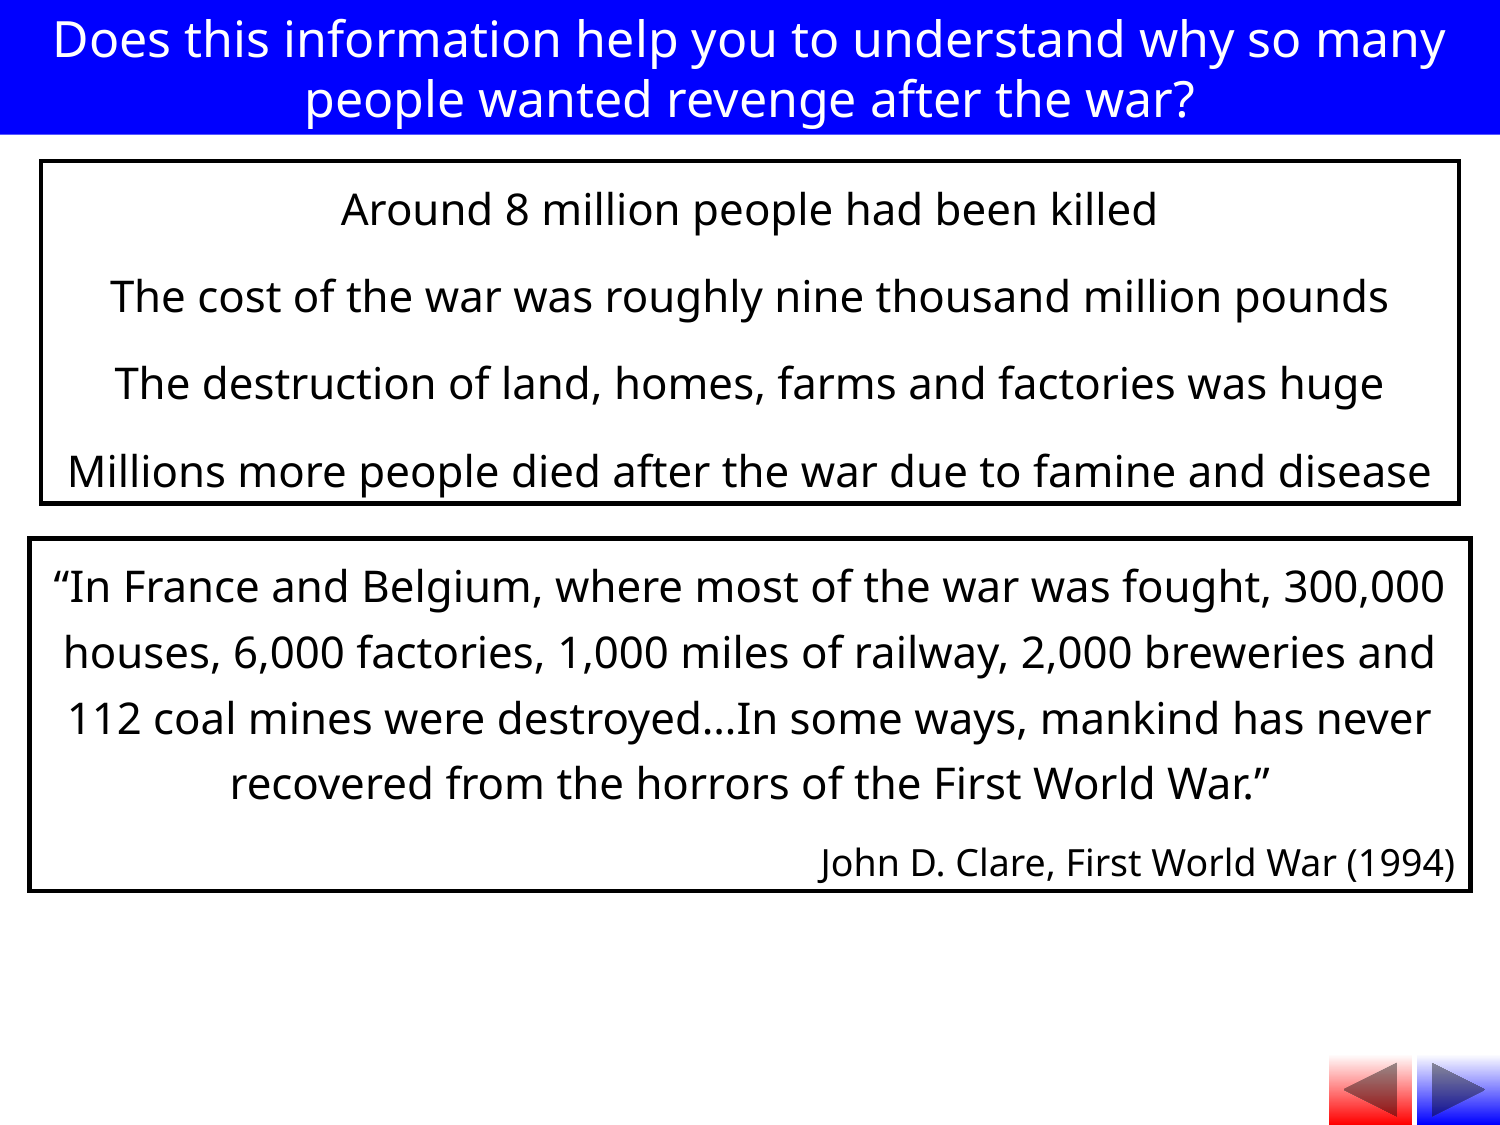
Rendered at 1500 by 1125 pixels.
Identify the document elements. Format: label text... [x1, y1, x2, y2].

text_box Does this information help you to understand why so many people wanted revenge after the war? [0, 0, 1500, 135]
text_box Around 8 million people had been killed The cost of the war was roughly nine thousand million pounds The destruction of land, homes, farms and factories was huge Millions more people died after the war due to famine and disease [41, 160, 1459, 504]
text_box “In France and Belgium, where most of the war was fought, 300,000 houses, 6,000 factories, 1,000 miles of railway, 2,000 breweries and 112 coal mines were destroyed…In some ways, mankind has never recovered from the horrors of the First World War.” John D. Clare, First World War (1994) [29, 538, 1471, 891]
text_box [1417, 1054, 1500, 1125]
text_box [1328, 1054, 1412, 1125]
